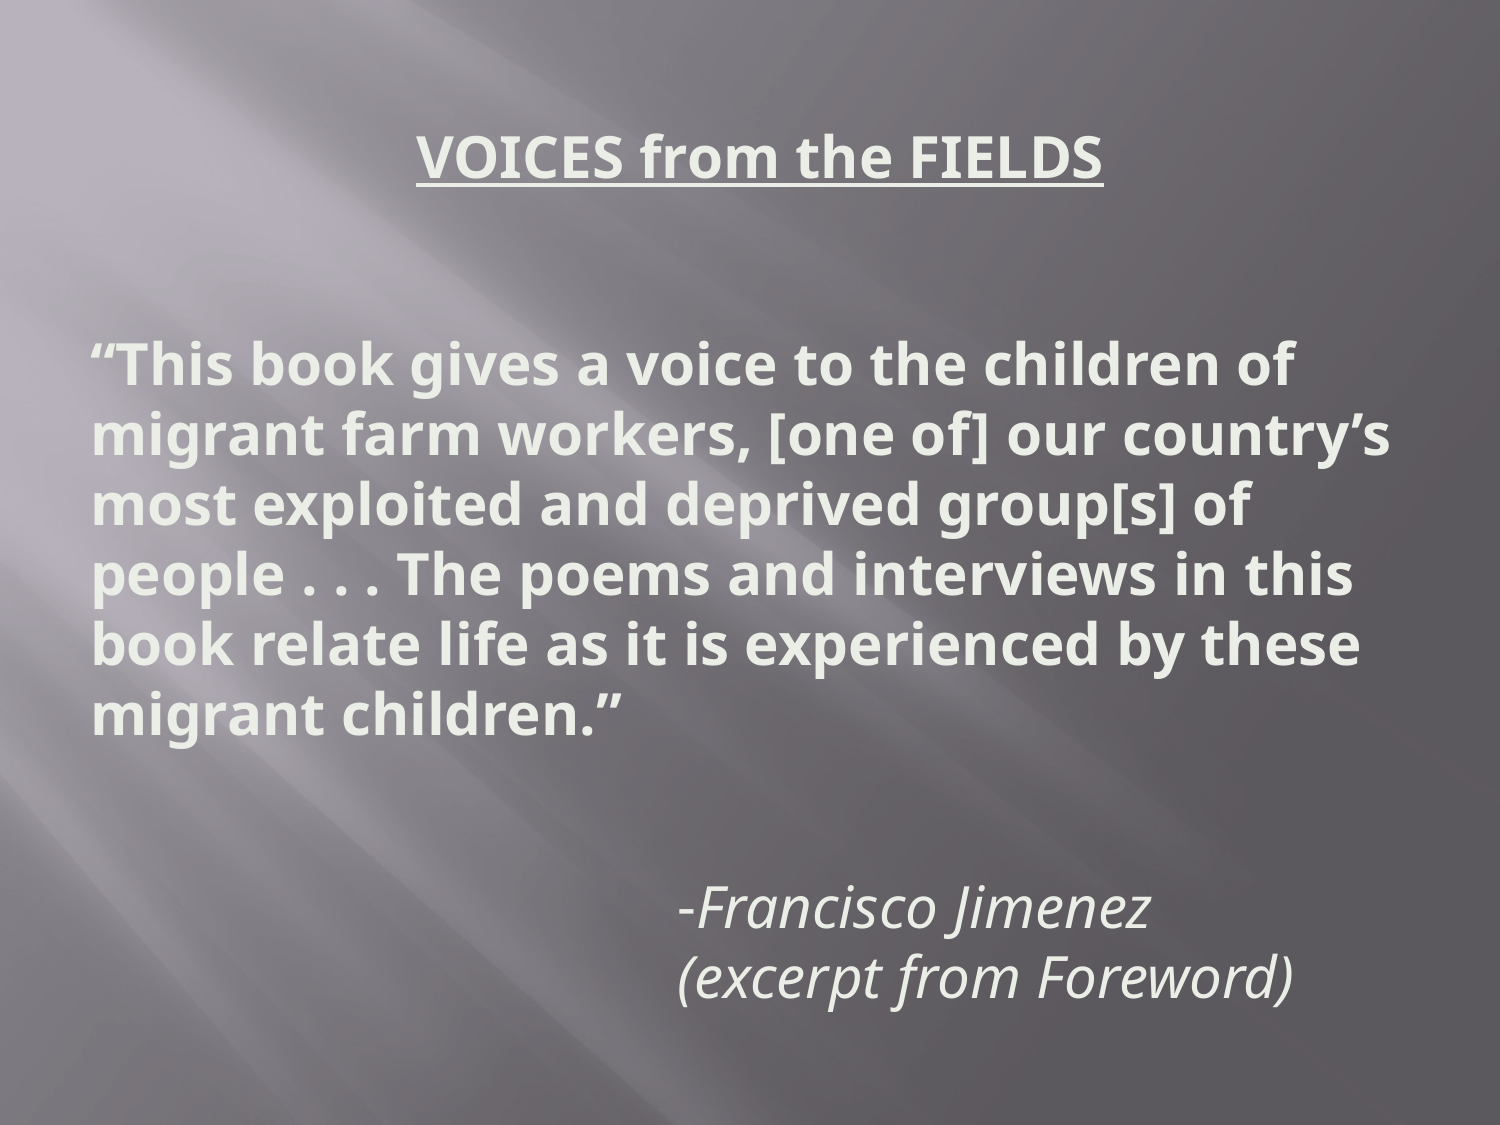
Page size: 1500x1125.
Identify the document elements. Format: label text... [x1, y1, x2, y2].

text_box “This book gives a voice to the children of migrant farm workers, [one of] our country’s most exploited and deprived group[s] of people . . . The poems and interviews in this book relate life as it is experienced by these migrant children.” [74, 249, 1425, 831]
text_box Francisco Jimenez (excerpt from Foreword) [662, 862, 1400, 1019]
picture [0, 0, 1500, 1125]
list VOICES from the FIELDS [75, 112, 1425, 249]
